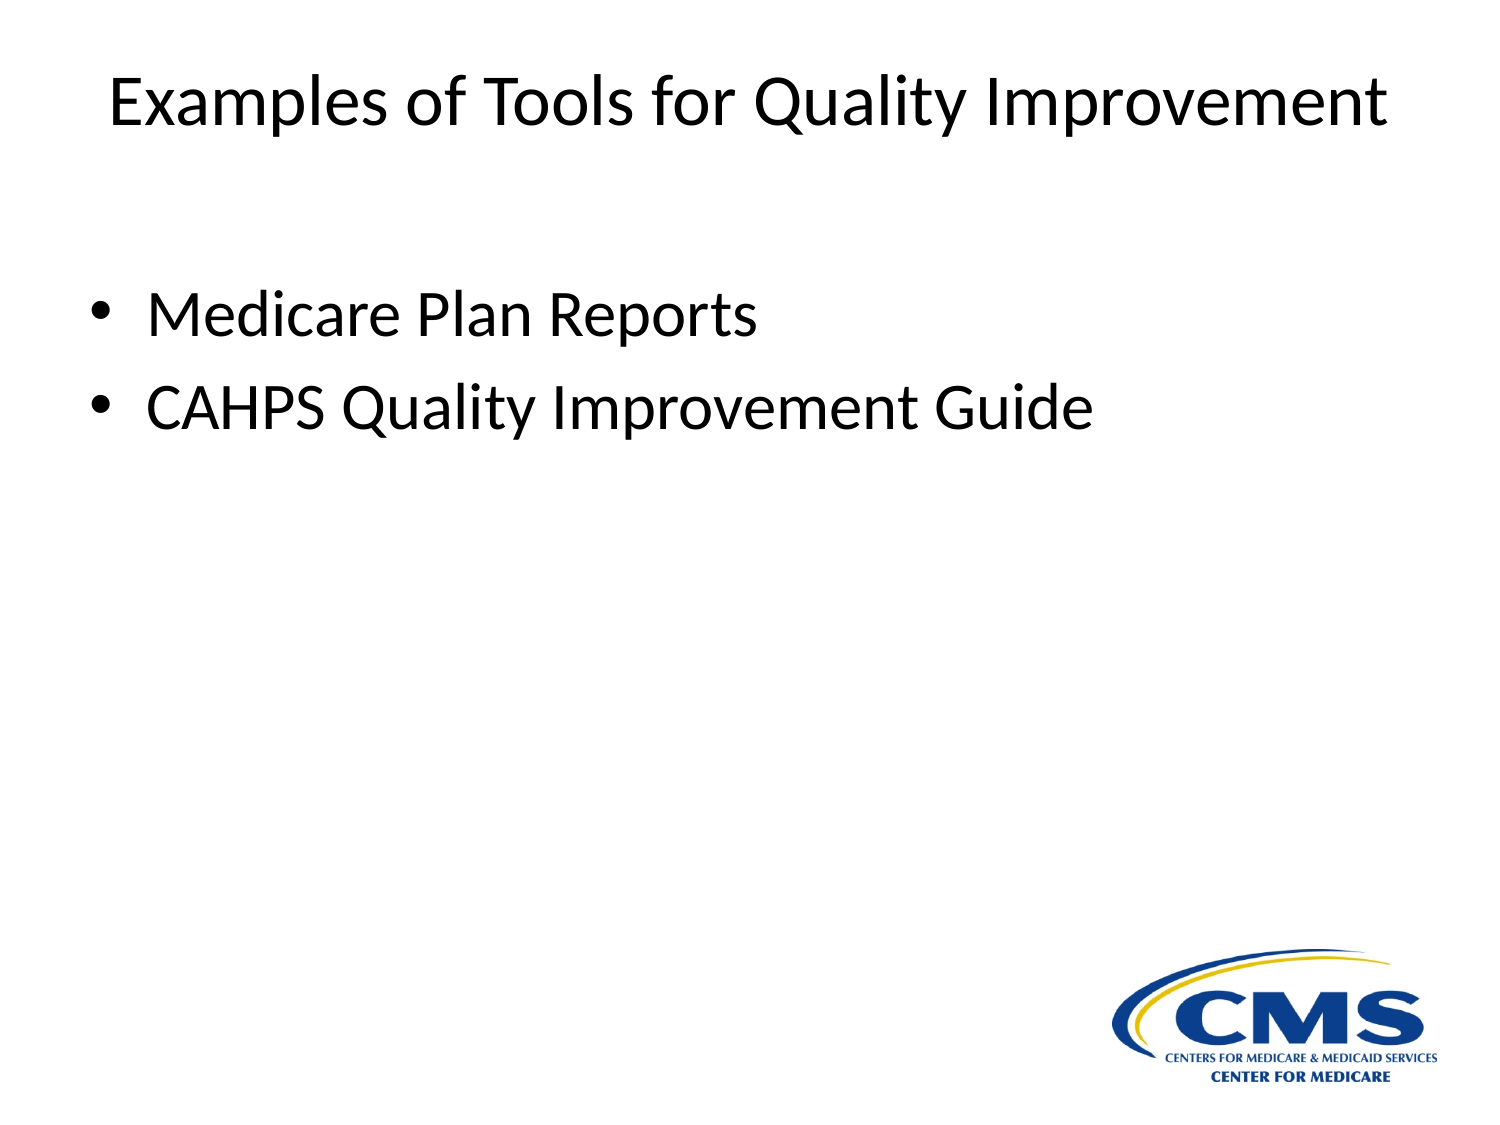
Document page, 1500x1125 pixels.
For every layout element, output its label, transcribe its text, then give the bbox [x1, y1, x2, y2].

text_box Medicare Plan Reports CAHPS Quality Improvement Guide [74, 262, 1425, 1005]
text_box Examples of Tools for Quality Improvement [74, 45, 1425, 233]
picture [1112, 949, 1437, 1082]
